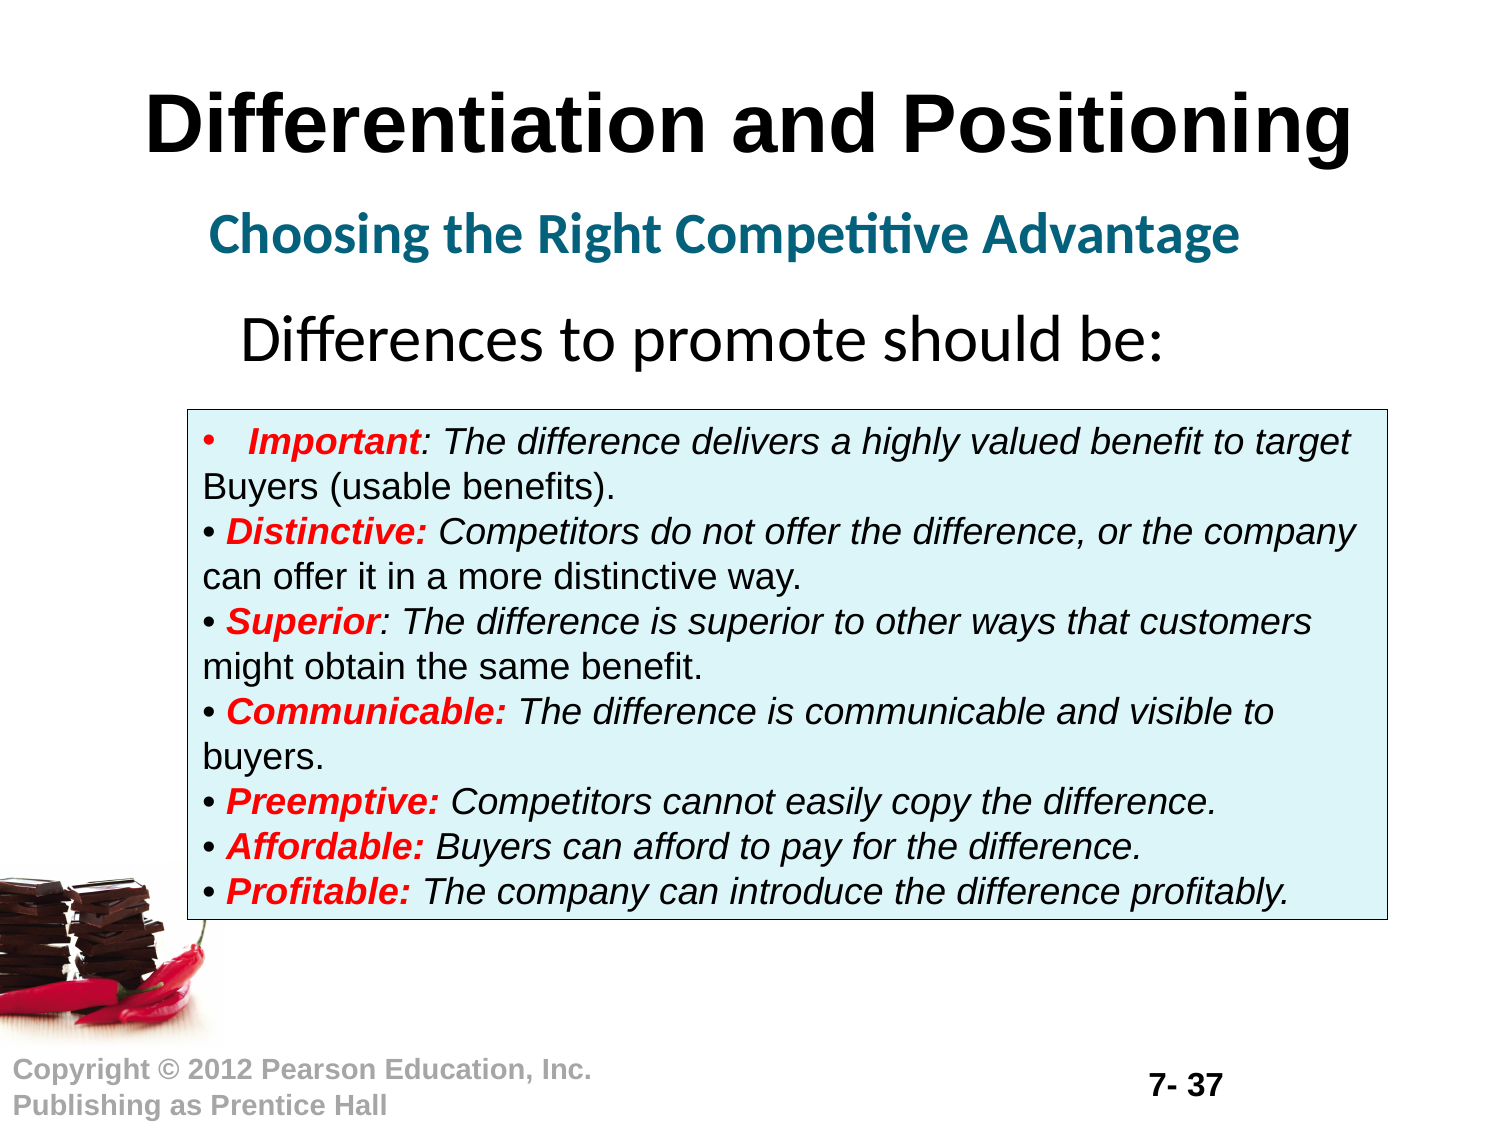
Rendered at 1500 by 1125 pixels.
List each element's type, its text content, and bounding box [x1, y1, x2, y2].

text_box Important: The difference delivers a highly valued benefit to target Buyers (usable benefits). • Distinctive: Competitors do not offer the difference, or the company can offer it in a more distinctive way. • Superior: The difference is superior to other ways that customers might obtain the same benefit. • Communicable: The difference is communicable and visible to buyers. • Preemptive: Competitors cannot easily copy the difference. • Affordable: Buyers can afford to pay for the difference. • Profitable: The company can introduce the difference profitably. [187, 409, 1388, 920]
list Differences to promote should be: [224, 287, 1451, 388]
title Differentiation and Positioning [112, 37, 1388, 226]
picture [0, 862, 225, 1050]
list Choosing the Right Competitive Advantage [137, 187, 1313, 251]
